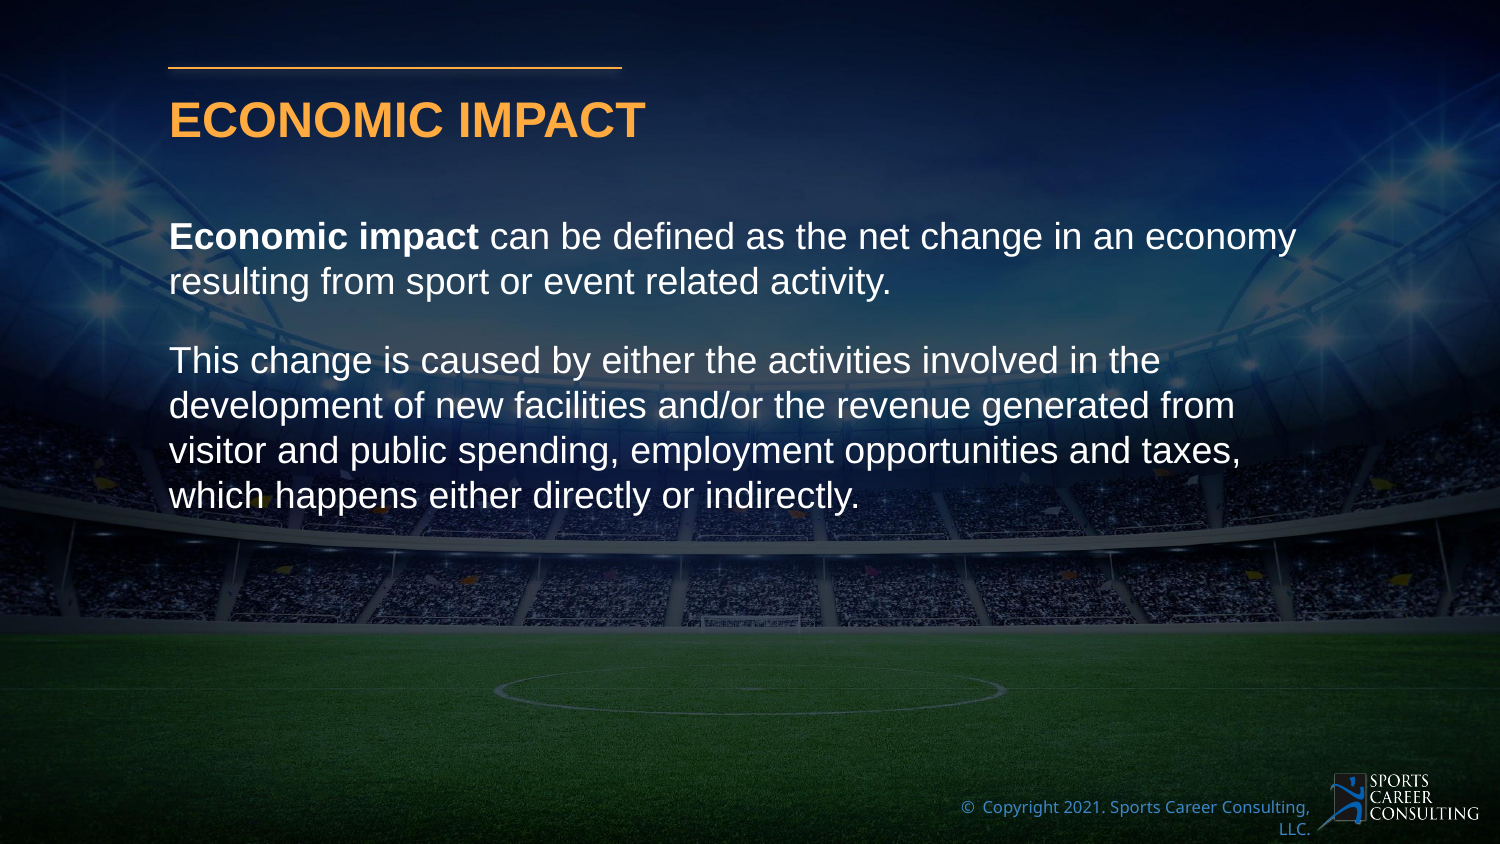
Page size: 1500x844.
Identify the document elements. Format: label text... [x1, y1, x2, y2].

title ECONOMIC IMPACT [153, 72, 1095, 152]
picture [0, 0, 1500, 844]
list Economic impact can be defined as the net change in an economy resulting from sport or event related activity. This change is caused by either the activities involved in the development of new facilities and/or the revenue generated from visitor and public spending, employment opportunities and taxes, which happens either directly or indirectly. [153, 152, 1331, 703]
text_box © Copyright 2021. Sports Career Consulting, LLC. [914, 769, 1326, 844]
